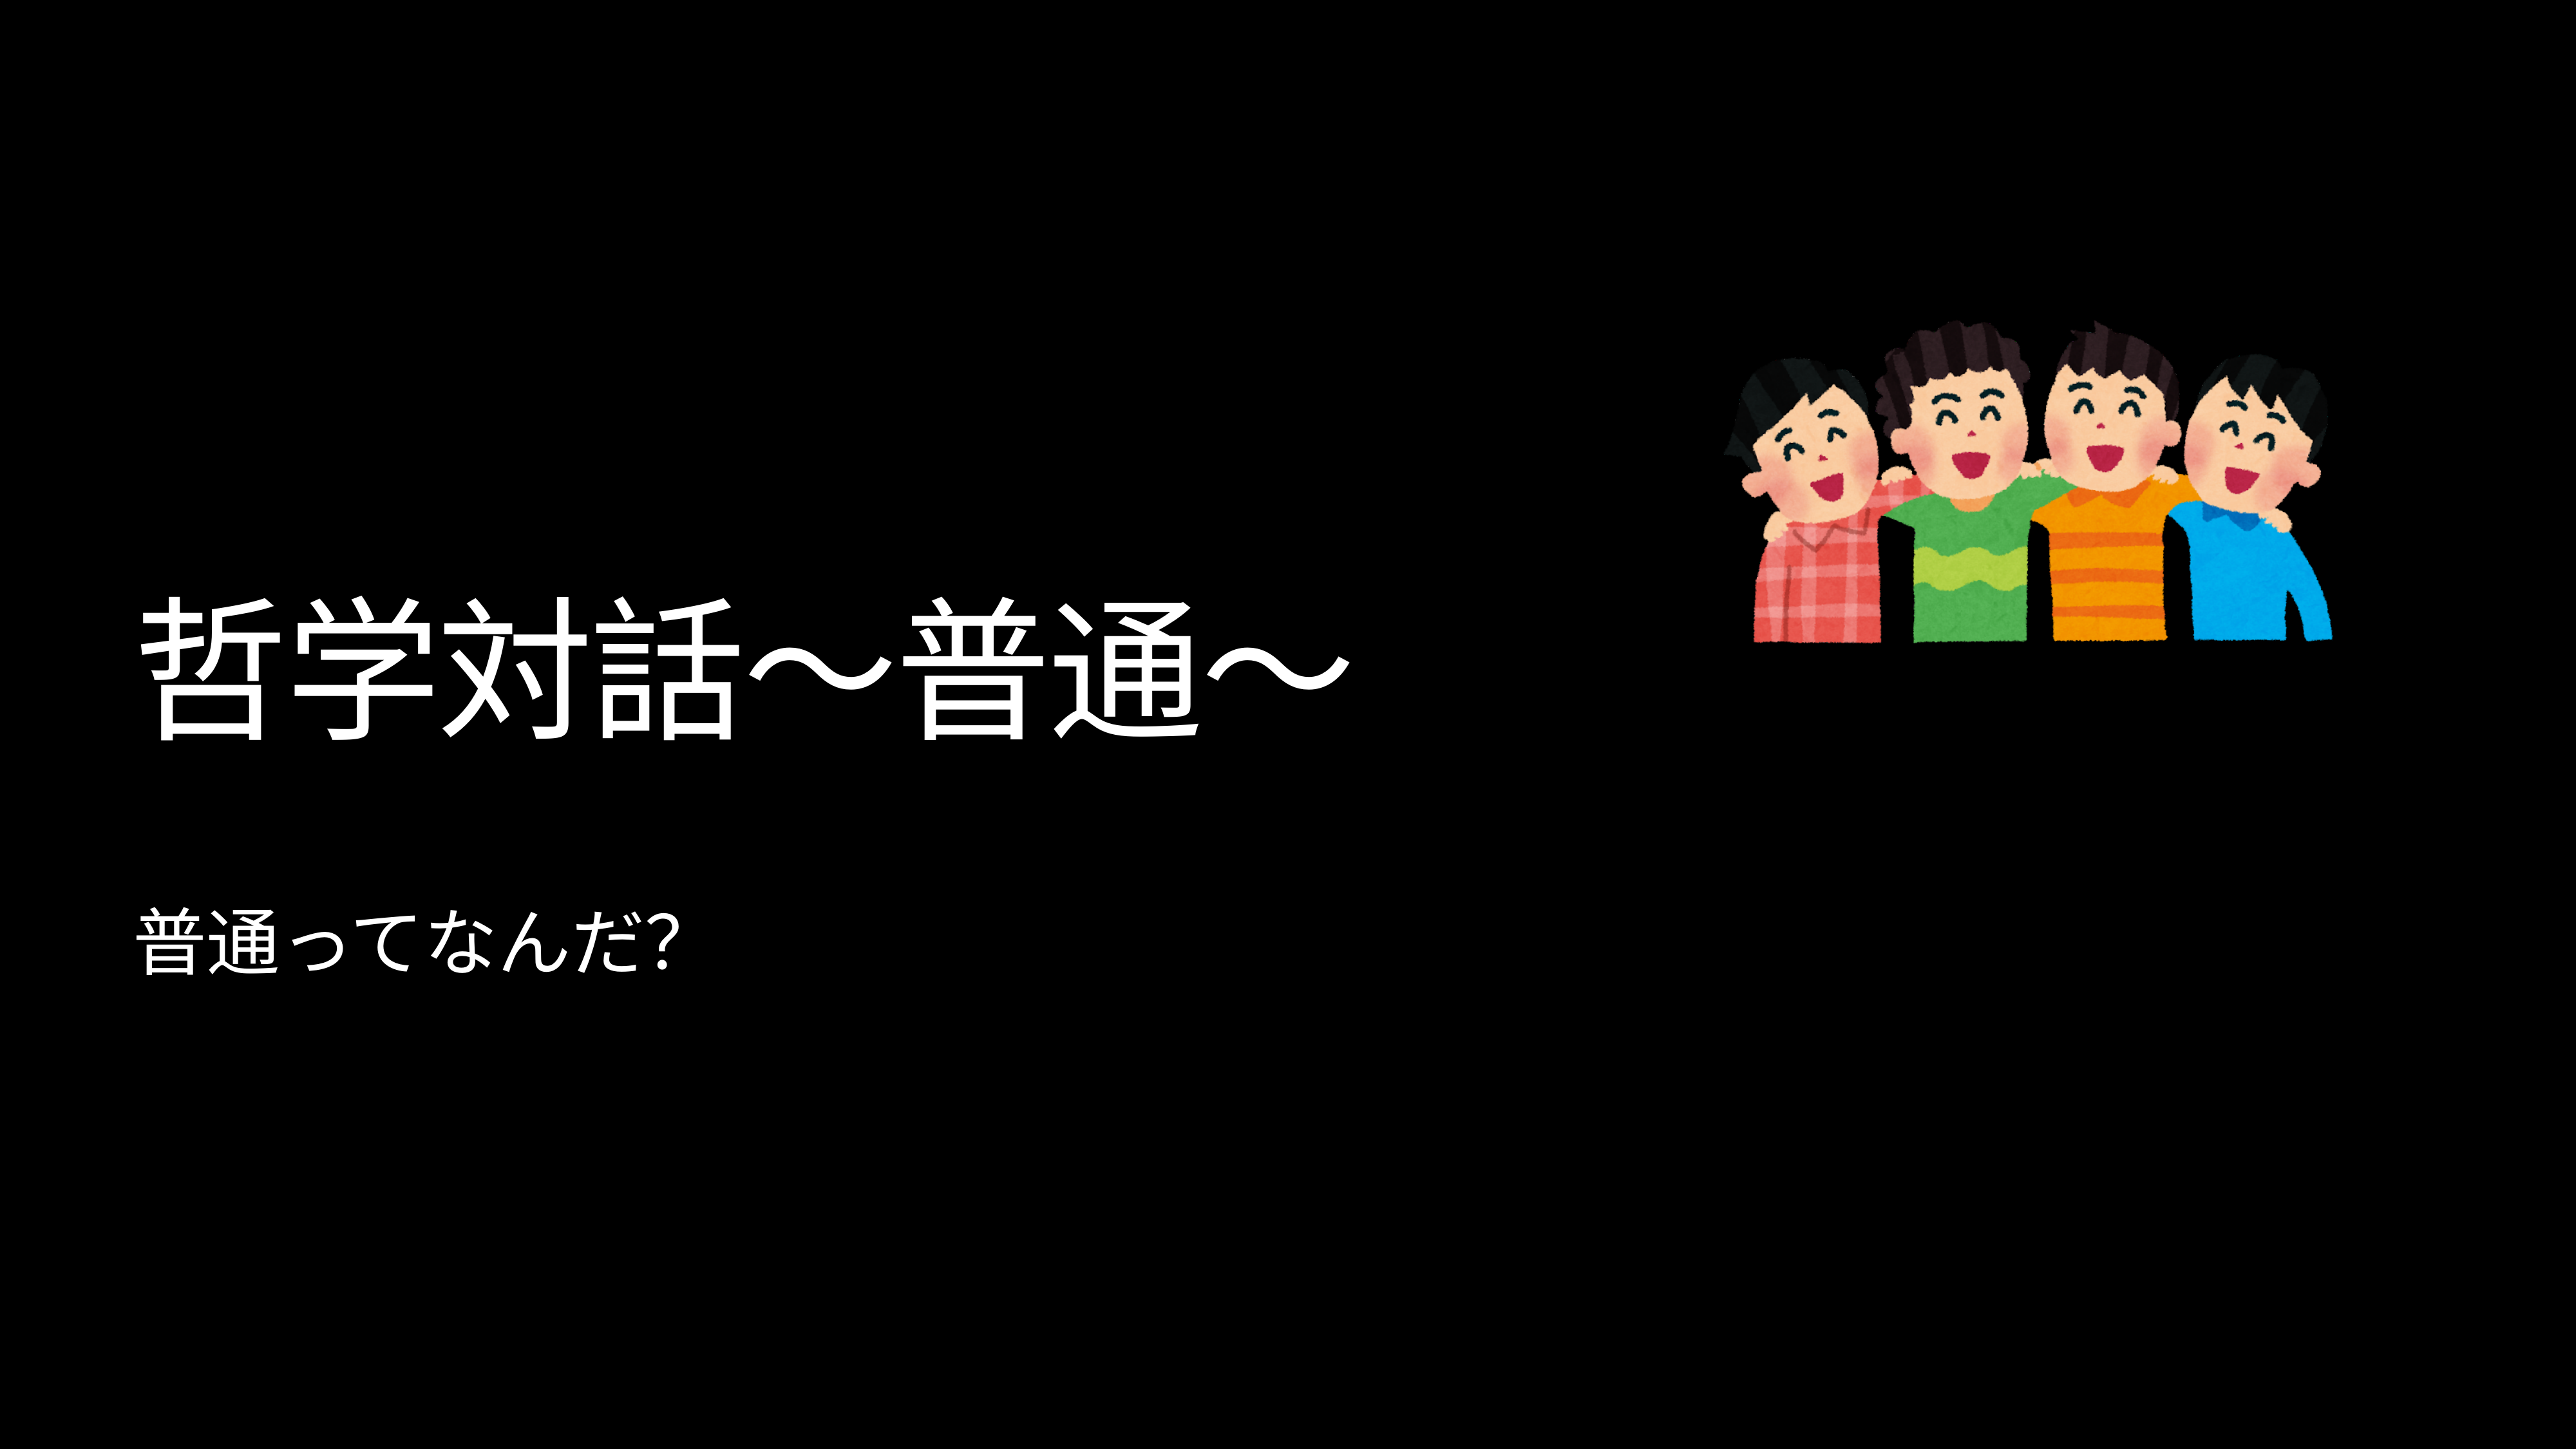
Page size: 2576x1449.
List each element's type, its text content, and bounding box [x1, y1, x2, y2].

title 哲学対話〜普通〜 [127, 271, 2449, 764]
picture [1703, 287, 2351, 703]
subtitle 普通ってなんだ？ [127, 890, 2449, 1092]
